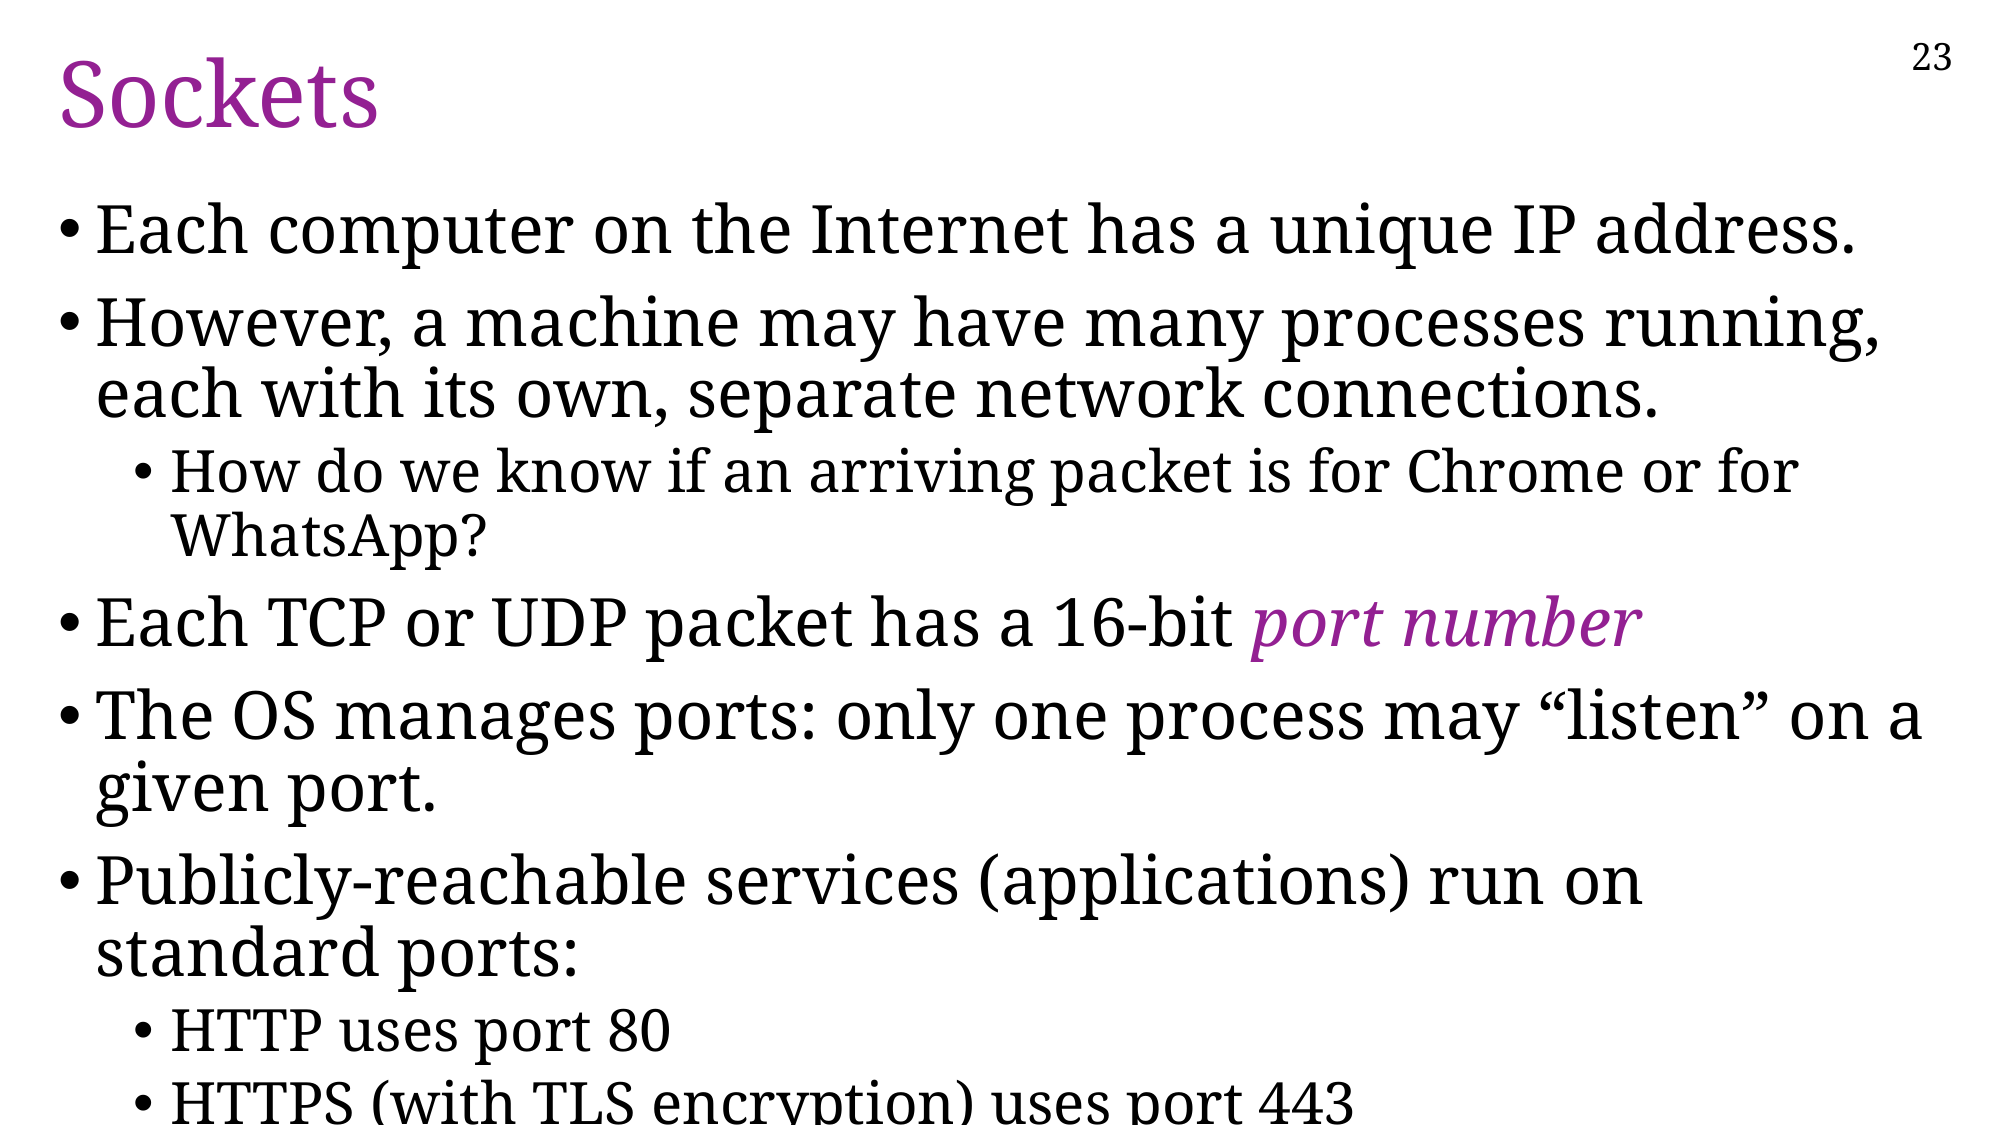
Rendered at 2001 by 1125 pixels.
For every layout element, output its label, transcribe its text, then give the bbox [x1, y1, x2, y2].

title Sockets [43, 25, 1953, 171]
list Each computer on the Internet has a unique IP address. However, a machine may have many processes running, each with its own, separate network connections. How do we know if an arriving packet is for Chrome or for WhatsApp? Each TCP or UDP packet has a 16-bit port number The OS manages ports: only one process may “listen” on a given port. Publicly-reachable services (applications) run on standard ports: HTTP uses port 80 HTTPS (with TLS encryption) uses port 443 SMTP (email transport) uses port 25 DNS uses port 53 [43, 188, 1953, 1106]
